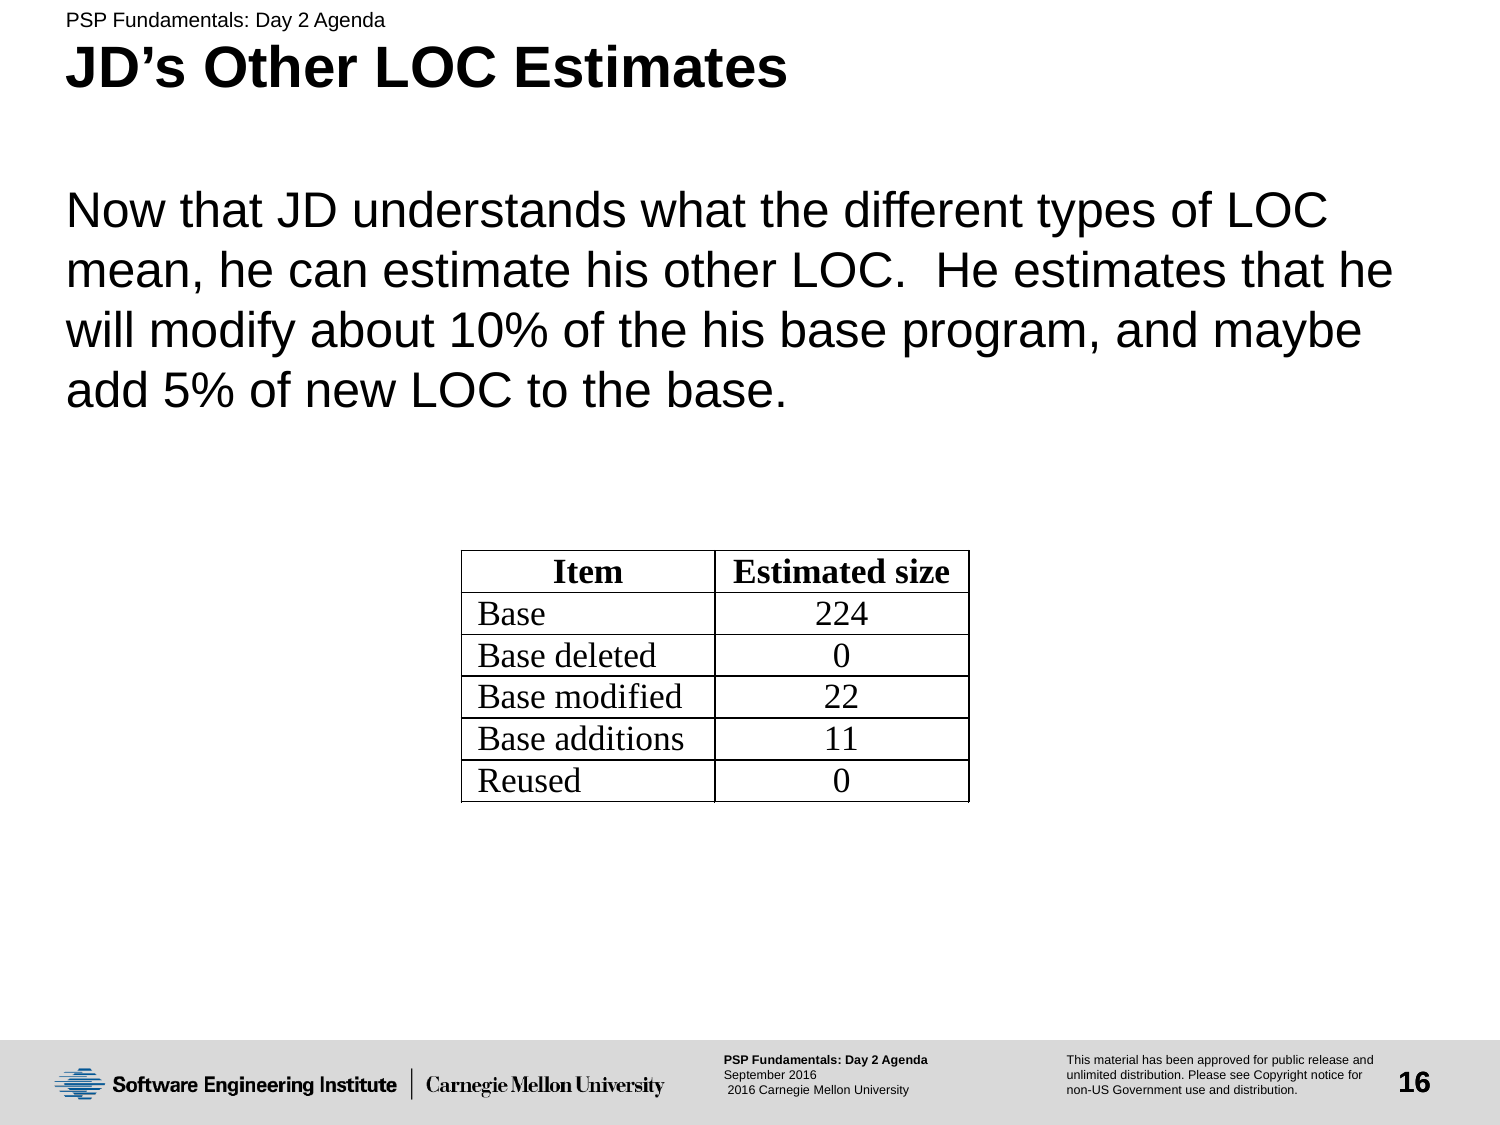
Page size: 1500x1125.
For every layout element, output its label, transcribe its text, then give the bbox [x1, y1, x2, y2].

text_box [125, 549, 1500, 847]
title JD’s Other LOC Estimates [65, 37, 1430, 148]
picture [46, 1061, 673, 1104]
list Now that JD understands what the different types of LOC mean, he can estimate his other LOC. He estimates that he will modify about 10% of the his base program, and maybe add 5% of new LOC to the base. [65, 177, 1431, 1000]
